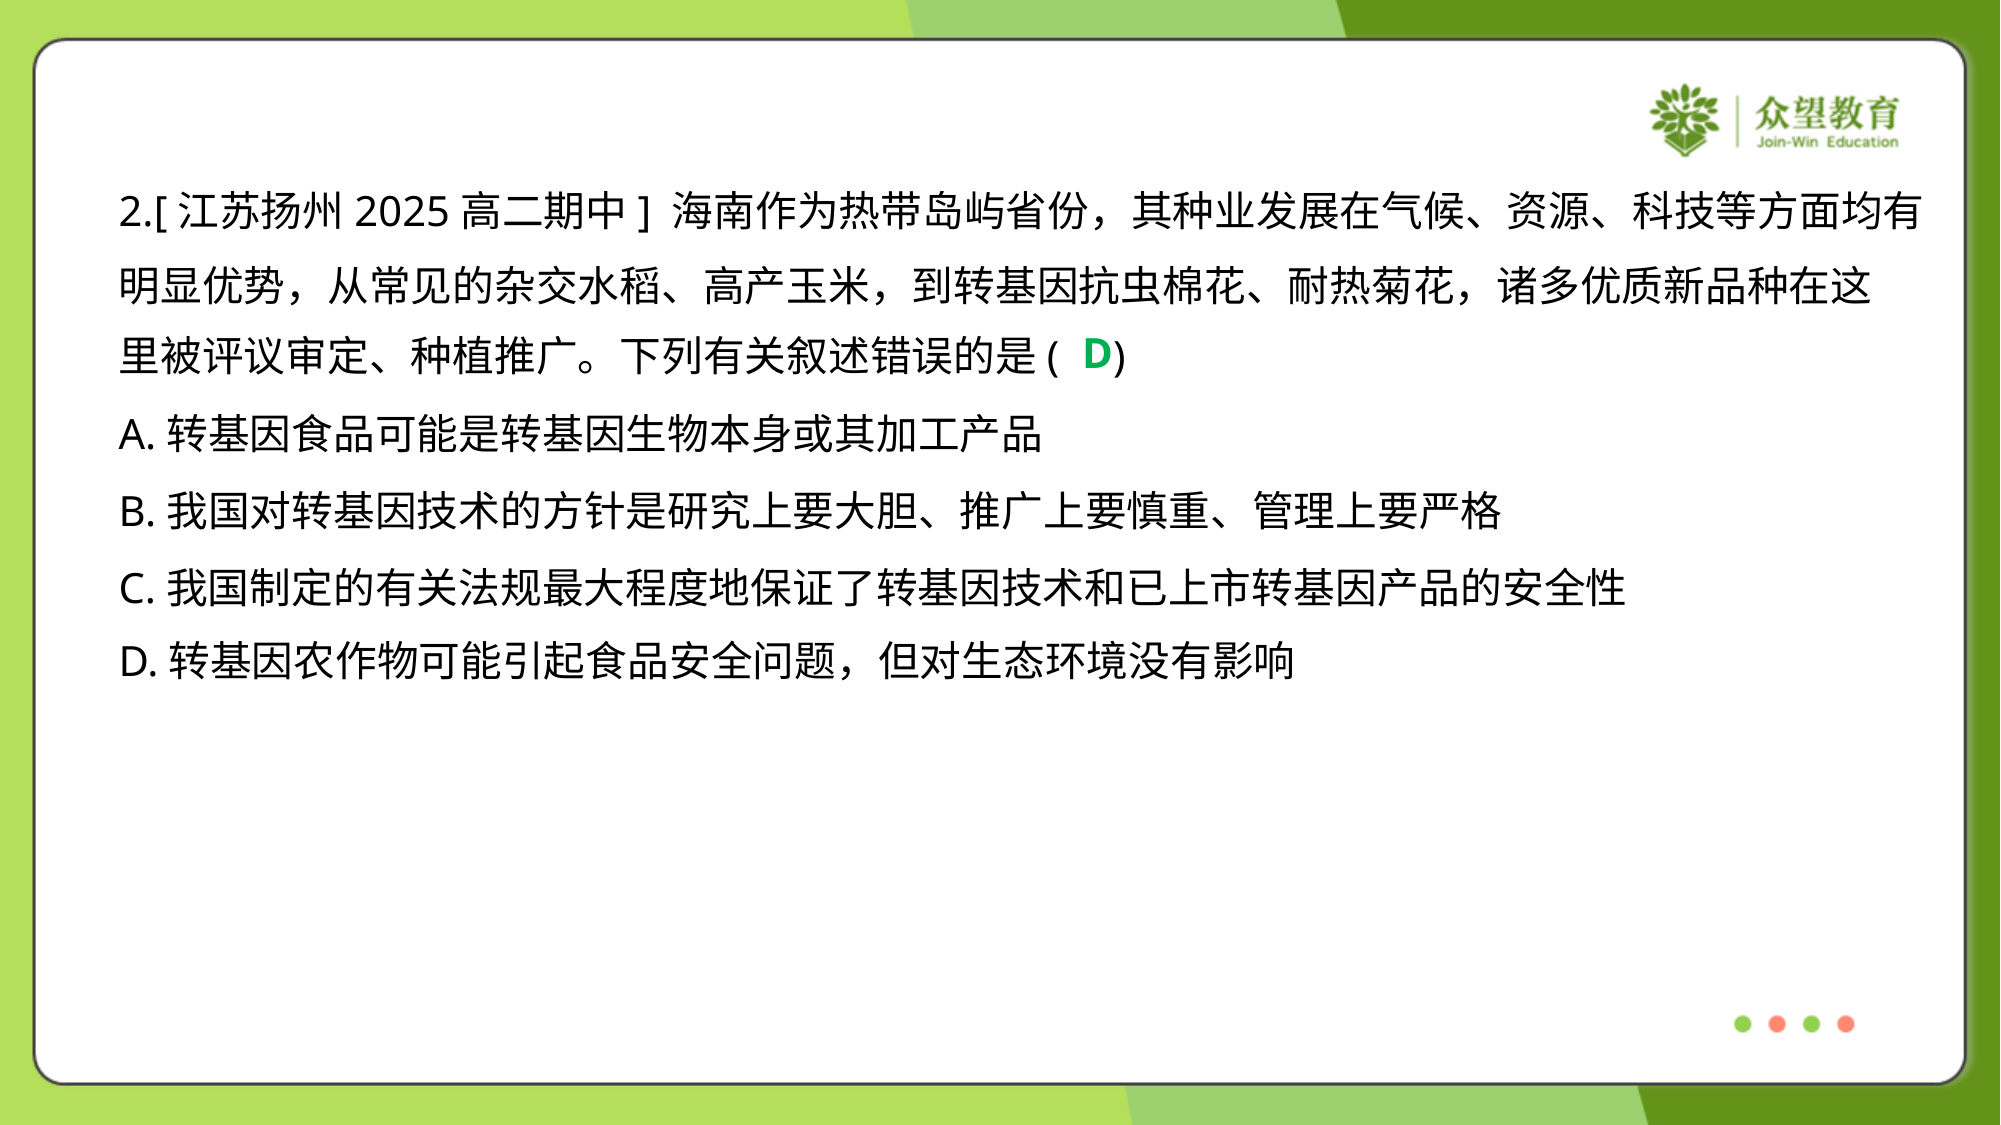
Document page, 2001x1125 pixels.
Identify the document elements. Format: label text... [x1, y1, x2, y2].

text_box A.转基因食品可能是转基因生物本身或其加工产品 B.我国对转基因技术的方针是研究上要大胆、推广上要慎重、管理上要严格 C.我国制定的有关法规最大程度地保证了转基因技术和已上市转基因产品的安全性 D.转基因农作物可能引起食品安全问题，但对生态环境没有影响 [118, 382, 1883, 678]
text_box D [1065, 306, 1130, 371]
text_box 2.[江苏扬州2025高二期中] 海南作为热带岛屿省份，其种业发展在气候、资源、科技等方面均有 明显优势，从常见的杂交水稻、高产玉米，到转基因抗虫棉花、耐热菊花，诸多优质新品种在这 里被评议审定、种植推广。下列有关叙述错误的是( ) [118, 159, 1883, 373]
picture [0, 0, 2000, 1125]
